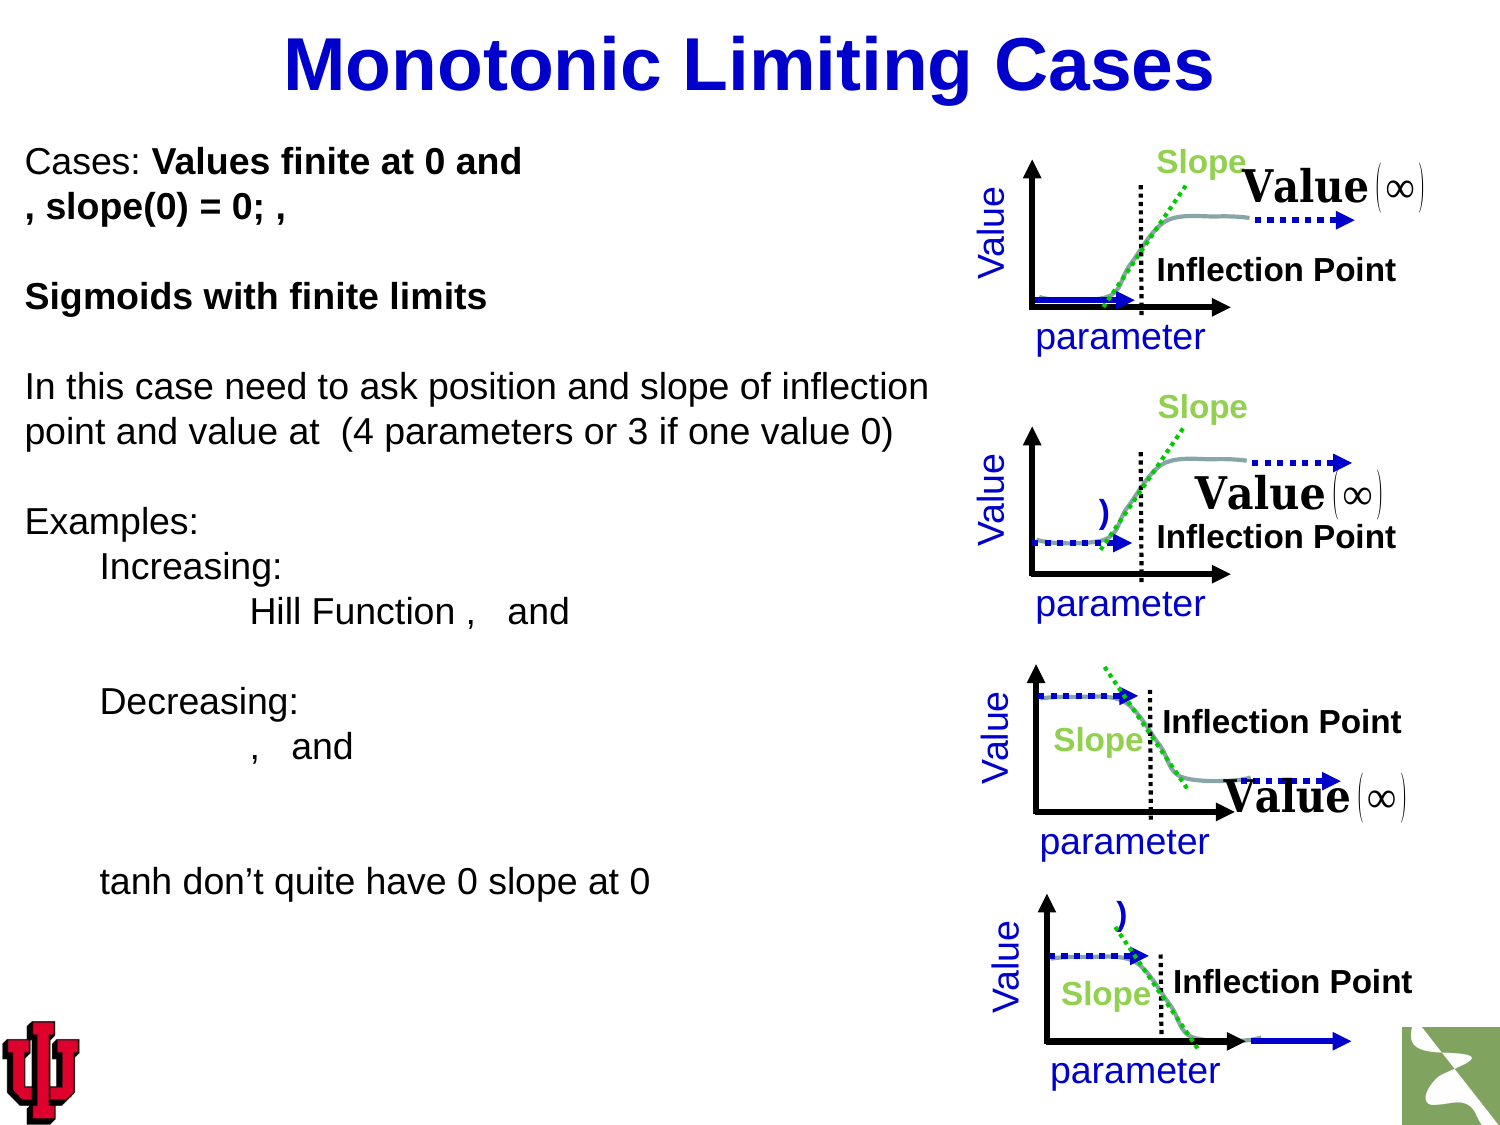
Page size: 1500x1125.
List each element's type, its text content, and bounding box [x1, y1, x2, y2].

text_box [958, 377, 1414, 633]
picture [1402, 1027, 1500, 1125]
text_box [958, 132, 1427, 366]
picture [0, 1020, 80, 1125]
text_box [962, 663, 1420, 871]
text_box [973, 893, 1431, 1100]
title Monotonic Limiting Cases [0, 0, 1500, 130]
